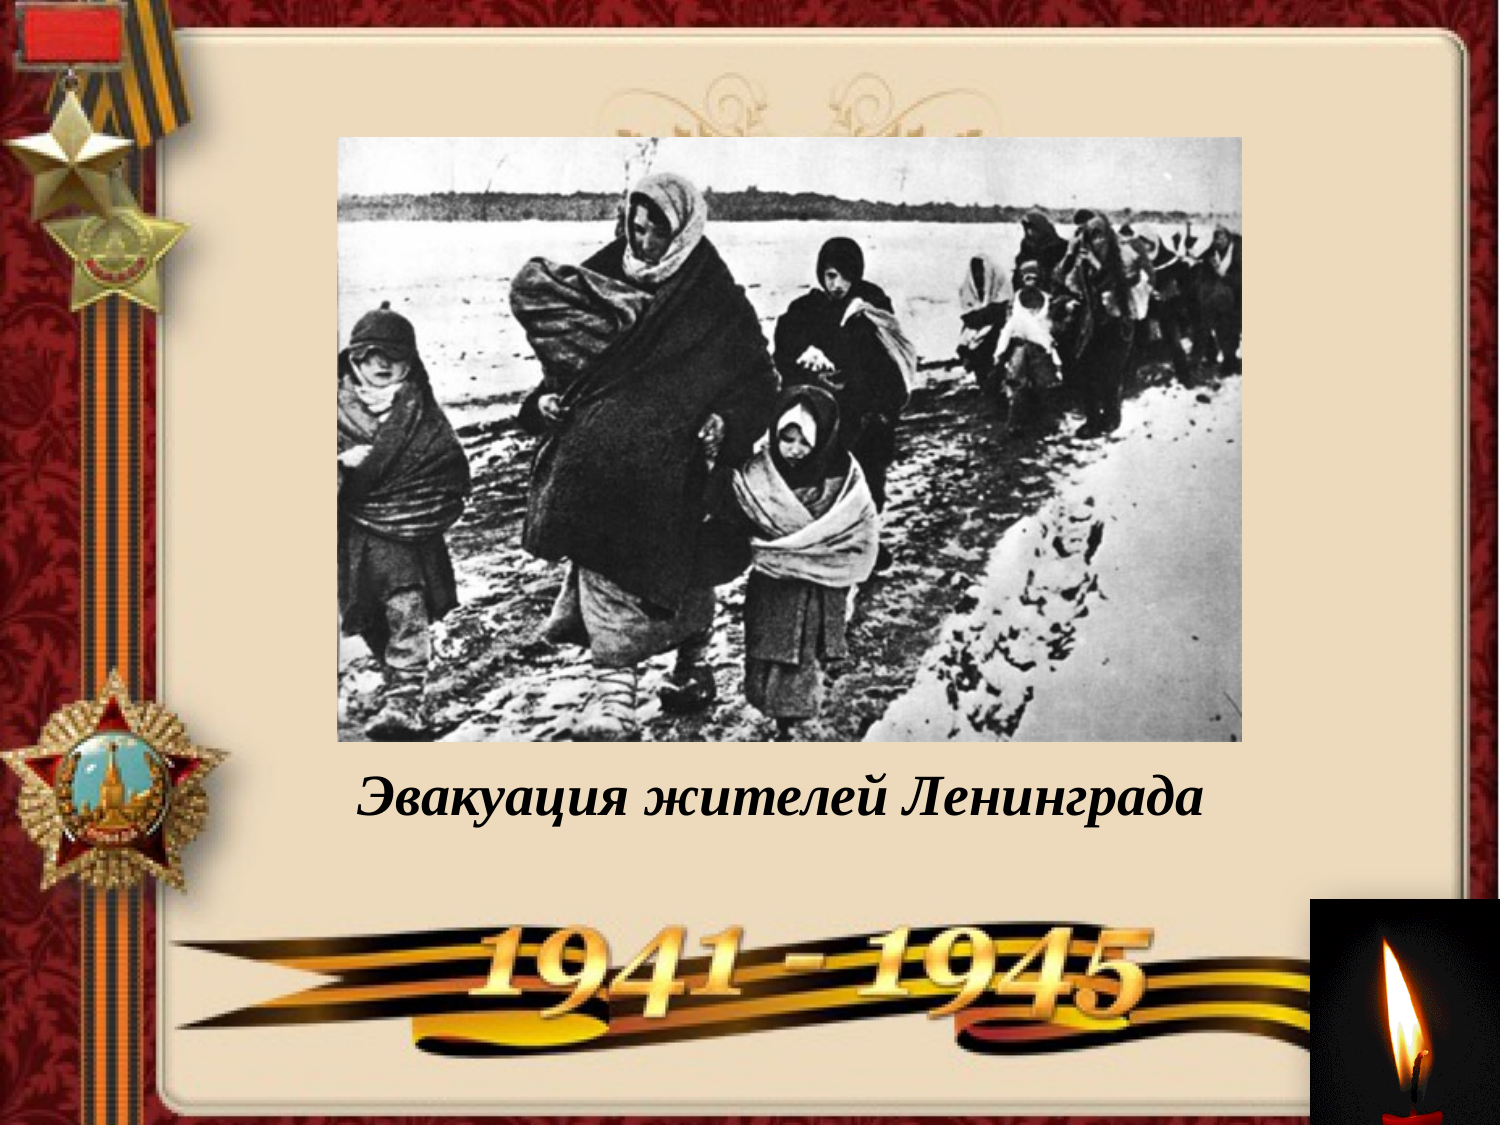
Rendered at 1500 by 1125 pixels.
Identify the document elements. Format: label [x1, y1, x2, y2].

list [337, 137, 1243, 742]
picture [0, 0, 1500, 1125]
